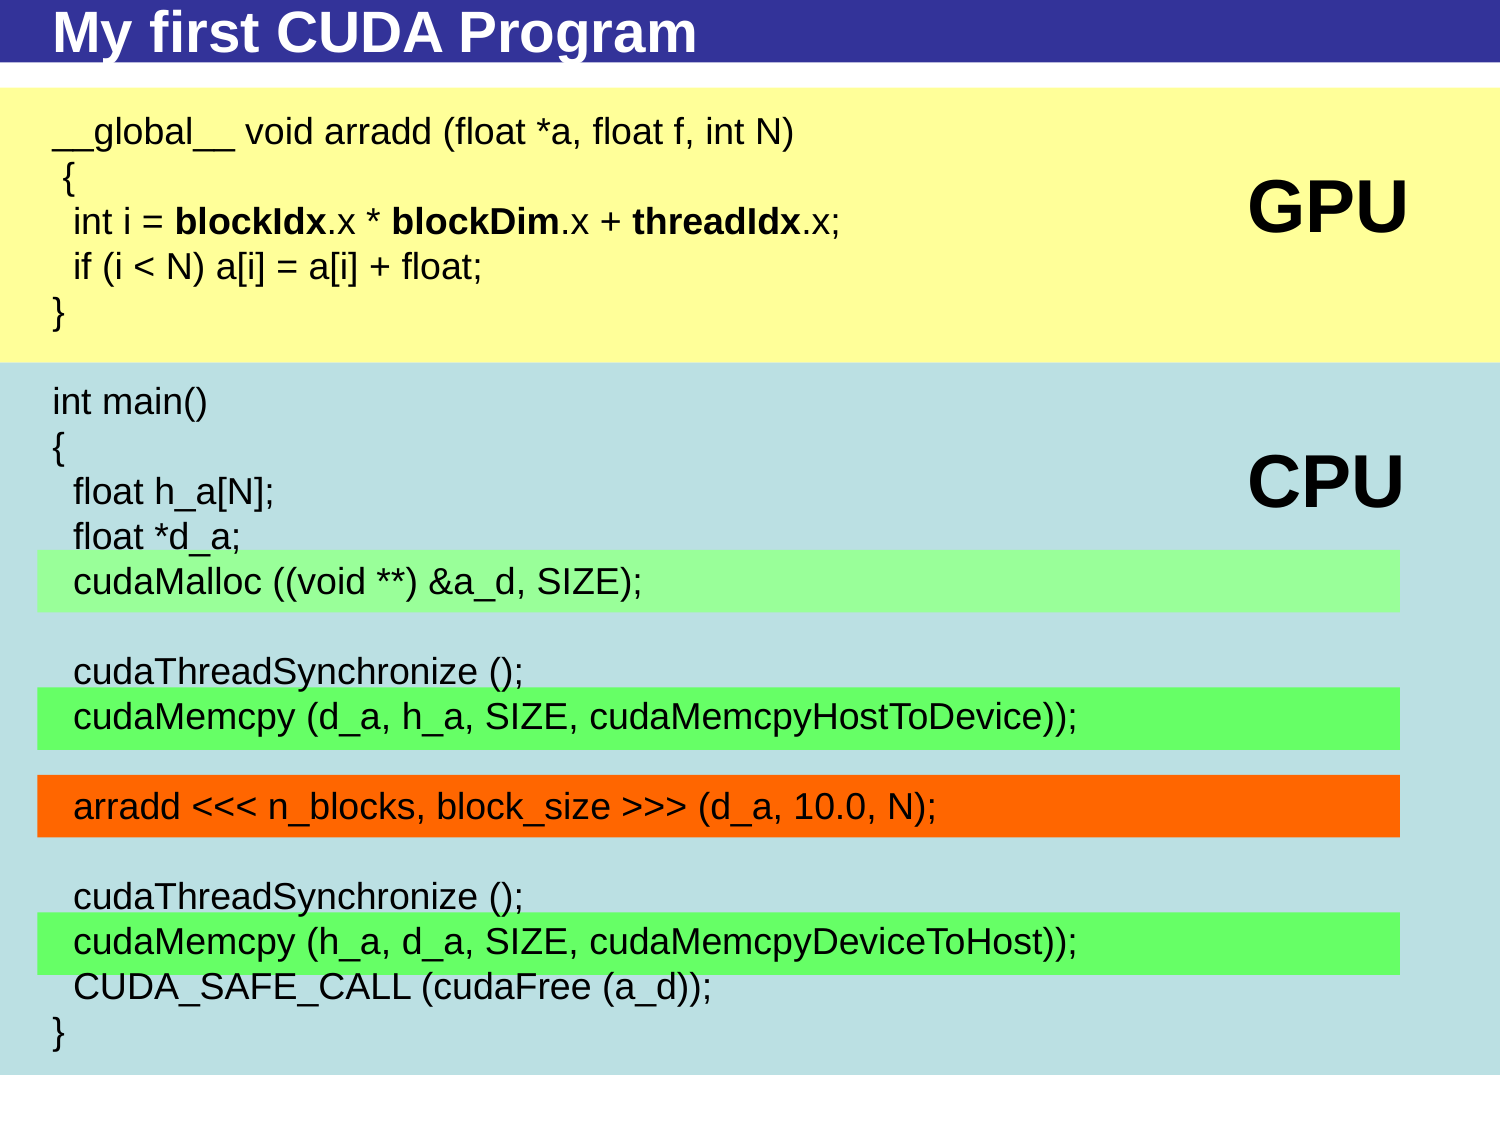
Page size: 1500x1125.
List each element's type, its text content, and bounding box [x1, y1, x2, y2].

text_box [0, 87, 1500, 363]
text_box GPU [1232, 149, 1425, 255]
text_box __global__ void arradd (float *a, float f, int N) { int i = blockIdx.x * blockDim.x + threadIdx.x; if (i < N) a[i] = a[i] + float; } int main() { float h_a[N]; float *d_a; cudaMalloc ((void **) &a_d, SIZE); cudaThreadSynchronize (); cudaMemcpy (d_a, h_a, SIZE, cudaMemcpyHostToDevice)); arradd <<< n_blocks, block_size >>> (d_a, 10.0, N); cudaThreadSynchronize (); cudaMemcpy (h_a, d_a, SIZE, cudaMemcpyDeviceToHost)); CUDA_SAFE_CALL (cudaFree (a_d)); } [37, 99, 1450, 1060]
title My first CUDA Program [37, 7, 1426, 51]
text_box [0, 363, 1500, 1075]
text_box CPU [1232, 424, 1421, 530]
